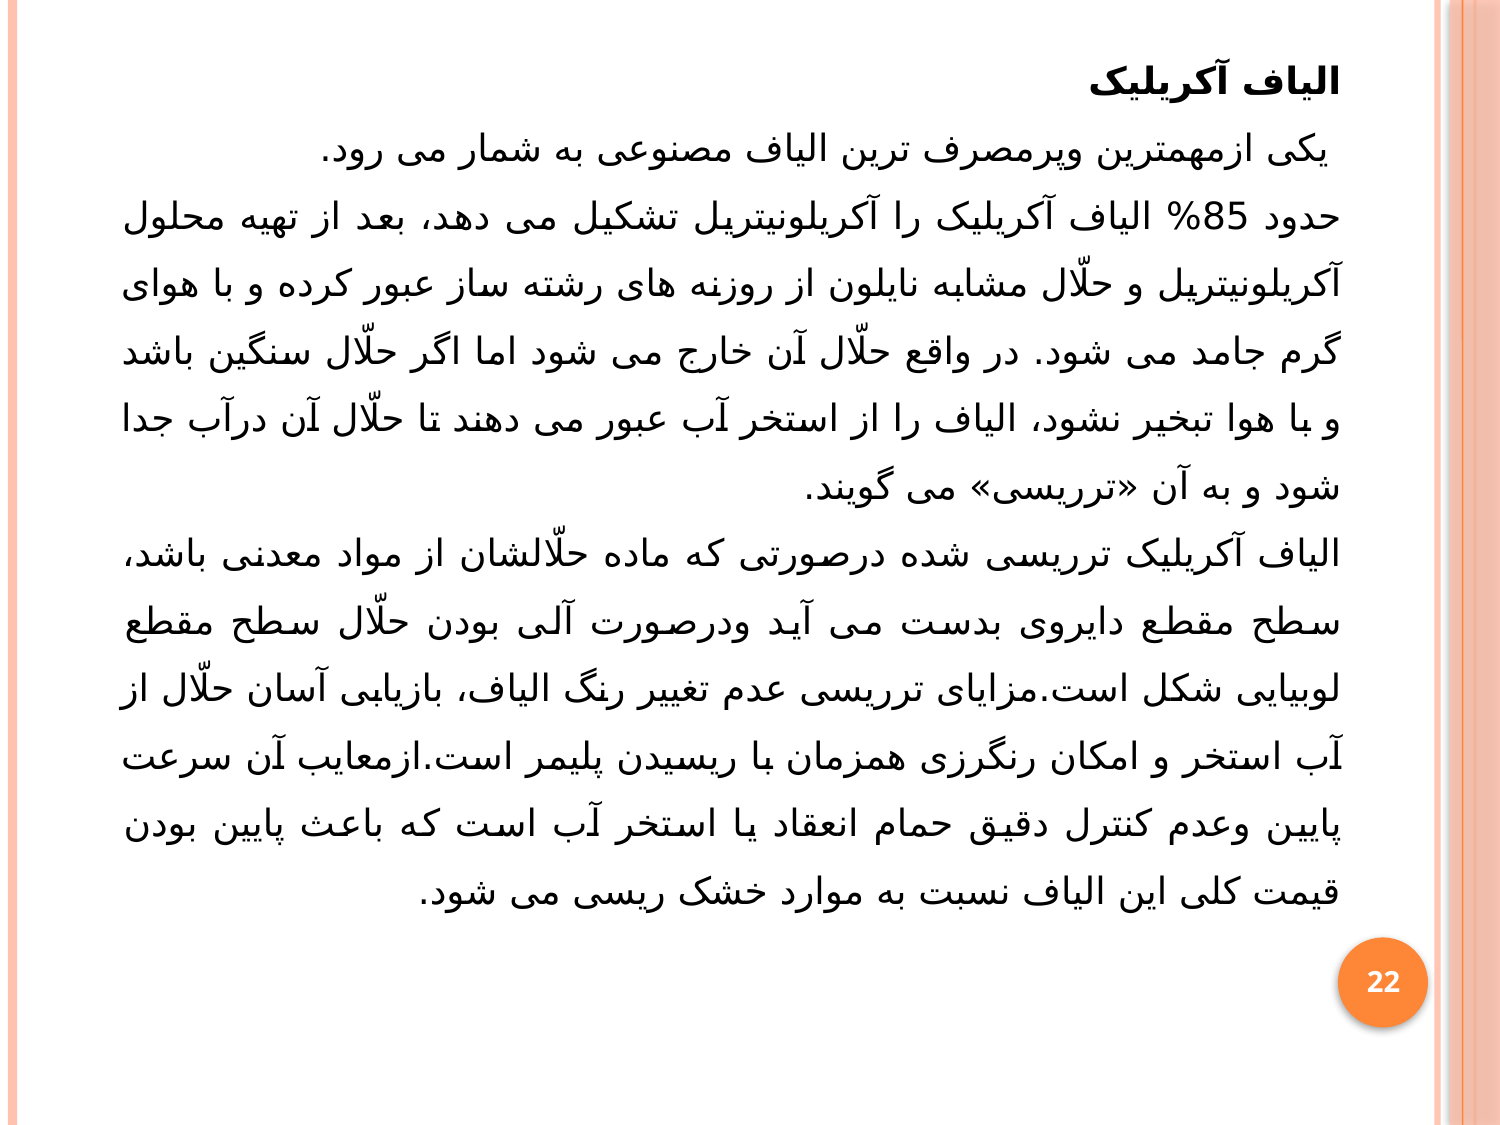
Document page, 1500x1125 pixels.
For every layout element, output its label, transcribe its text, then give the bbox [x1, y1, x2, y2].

slide_number 22 [1357, 940, 1434, 1027]
text_box الیاف آکریلیک یکی ازمهمترین وپرمصرف ترین الیاف مصنوعی به شمار می رود. حدود 85% الیاف آکریلیک را آکریلونیتریل تشکیل می دهد، بعد از تهیه محلول آکریلونیتریل و حلّال مشابه نایلون از روزنه های رشته ساز عبور کرده و با هوای گرم جامد می شود. در واقع حلّال آ‌ن خارج می شود اما اگر حلّال سنگین باشد و با هوا تبخیر نشود، الیاف را از استخر آب عبور می دهند تا حلّال آن درآب جدا شود و به آ‌ن «ترریسی» می گویند. الیاف آکریلیک ترریسی شده درصورتی که ماده حلّالشان از مواد معدنی باشد، سطح مقطع دایروی بدست می آید ودرصورت آلی بودن حلّال سطح مقطع لوبیایی شکل است.مزایای ترریسی عدم تغییر رنگ الیاف، بازیابی آسان حلّال از آ‌ب استخر و امکان رنگرزی همزمان با ریسیدن پلیمر است.ازمعایب آن سرعت پایین وعدم کنترل دقیق حمام انعقاد یا استخر آب است که باعث پایین بودن قیمت کلی این الیاف نسبت به موارد خشک ریسی می شود. [105, 26, 1357, 1115]
